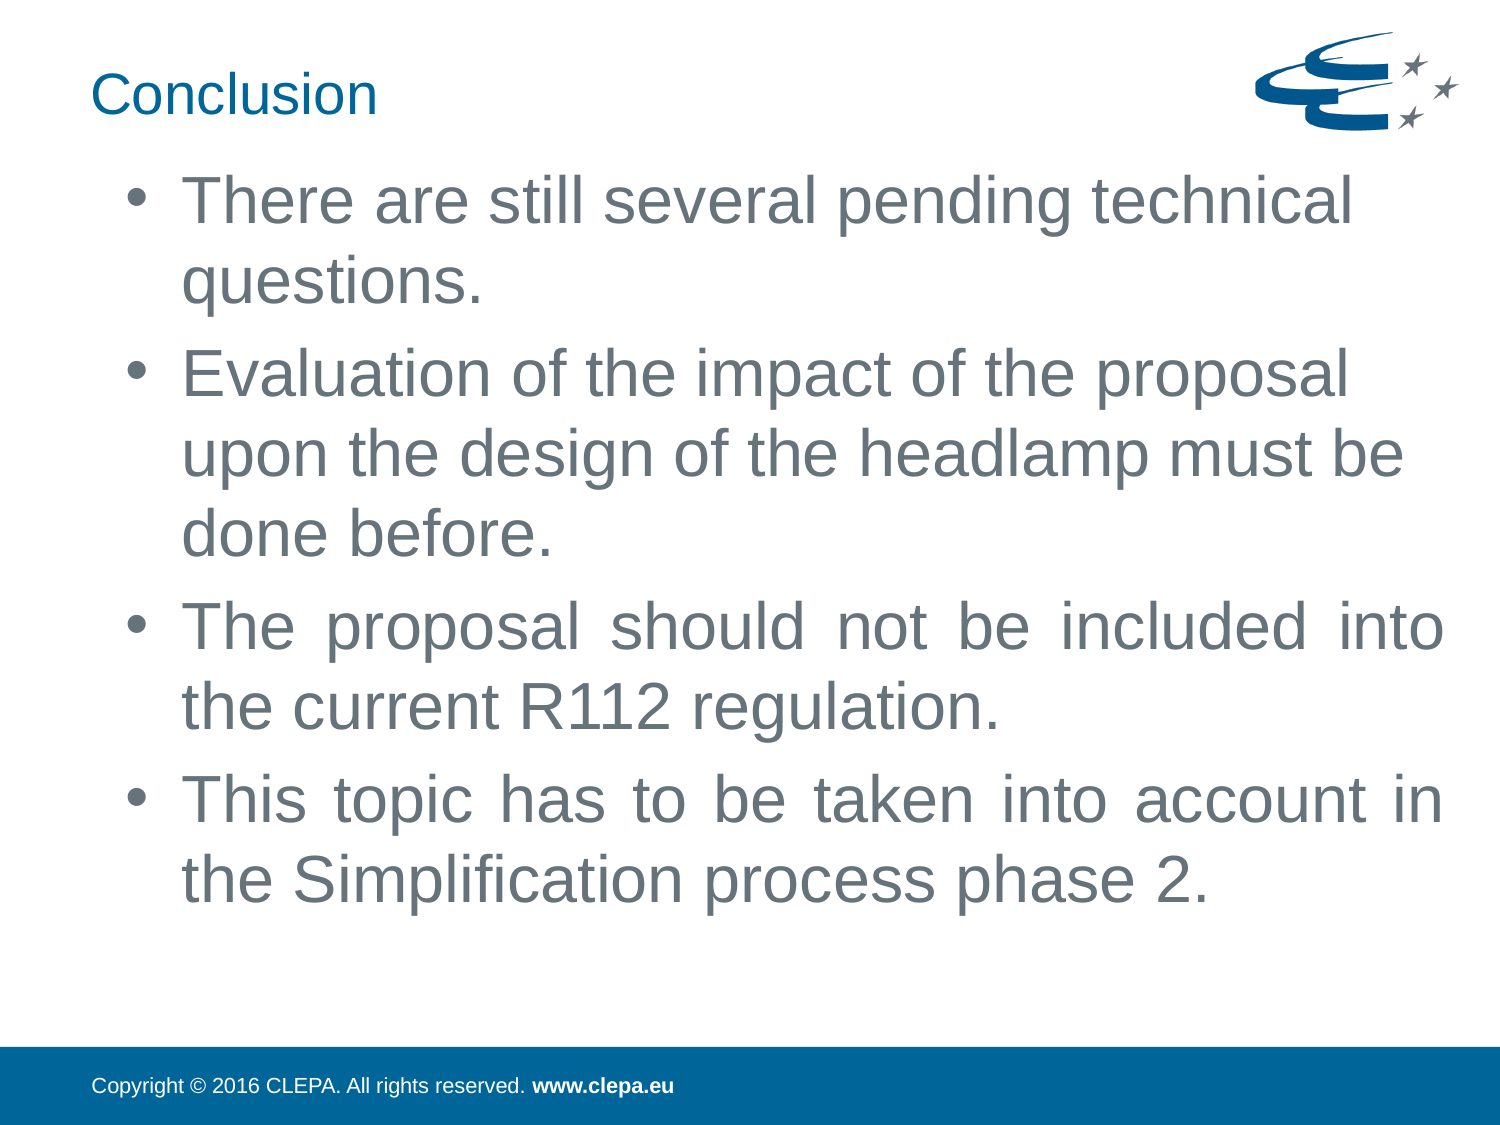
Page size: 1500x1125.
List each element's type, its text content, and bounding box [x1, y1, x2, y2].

picture [1246, 19, 1471, 139]
list There are still several pending technical questions. Evaluation of the impact of the proposal upon the design of the headlamp must be done before. The proposal should not be included into the current R112 regulation. This topic has to be taken into account in the Simplification process phase 2. [110, 149, 1461, 917]
title Conclusion [75, 45, 1223, 139]
